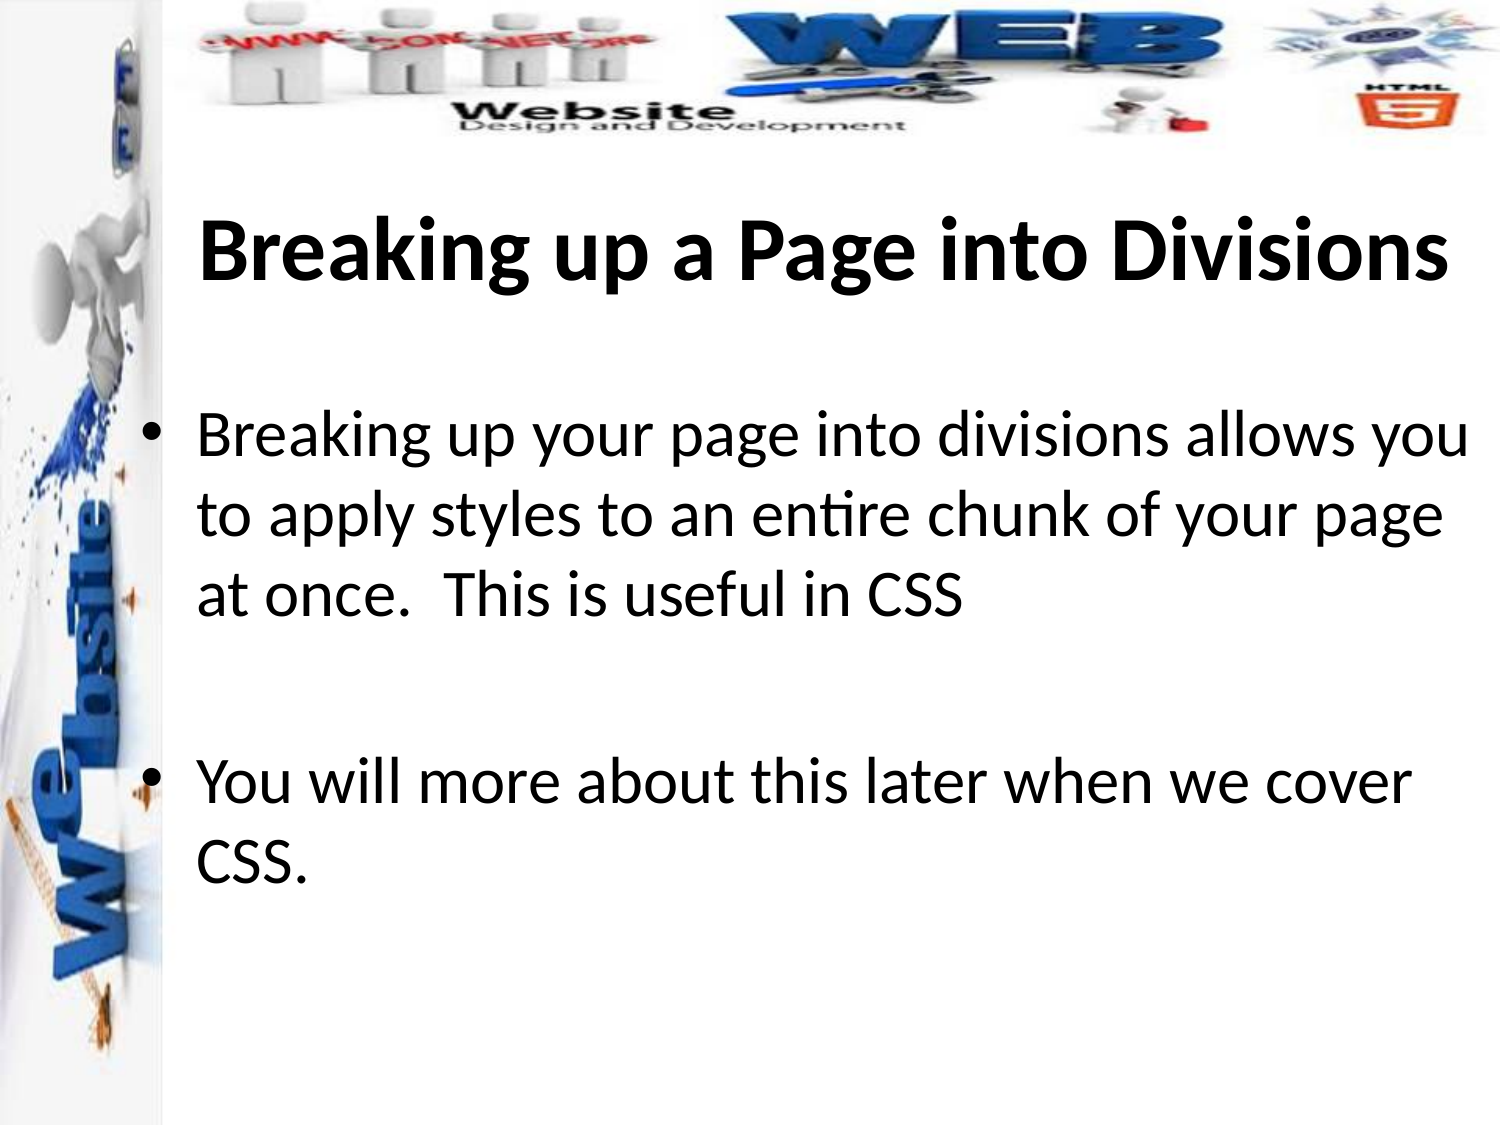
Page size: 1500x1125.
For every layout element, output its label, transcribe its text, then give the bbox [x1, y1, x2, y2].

title Breaking up a Page into Divisions [150, 149, 1500, 338]
list Breaking up your page into divisions allows you to apply styles to an entire chunk of your page at once. This is useful in CSS You will more about this later when we cover CSS. [125, 382, 1500, 1125]
picture [0, 0, 1500, 1125]
